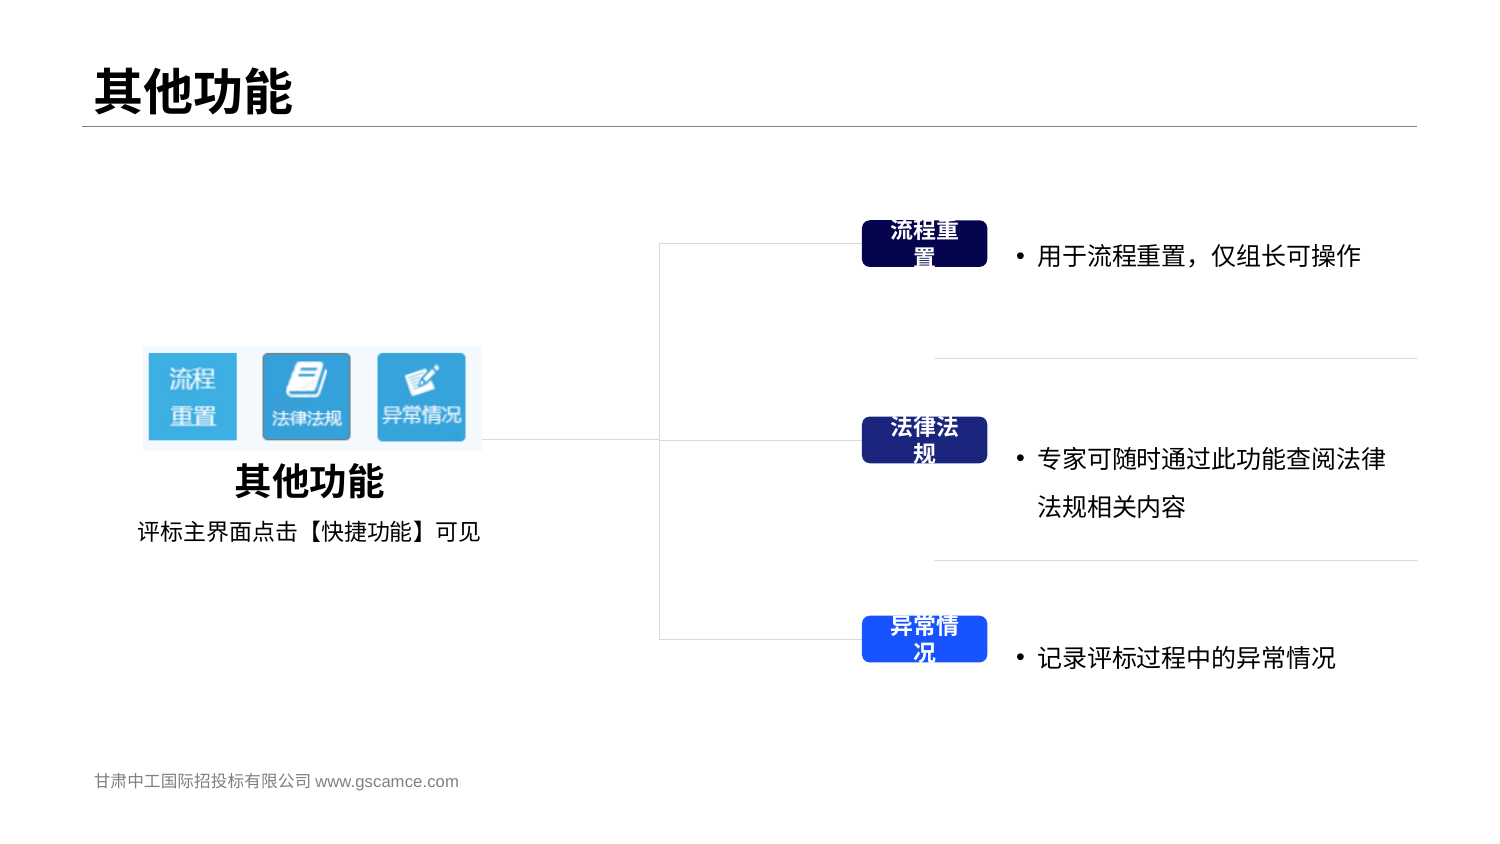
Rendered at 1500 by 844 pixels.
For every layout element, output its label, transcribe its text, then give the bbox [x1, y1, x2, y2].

title 其他功能 [82, 0, 1418, 127]
picture [143, 346, 482, 451]
footer 甘肃中工国际招投标有限公司www.gscamce.com [82, 767, 592, 794]
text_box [82, 215, 1418, 756]
